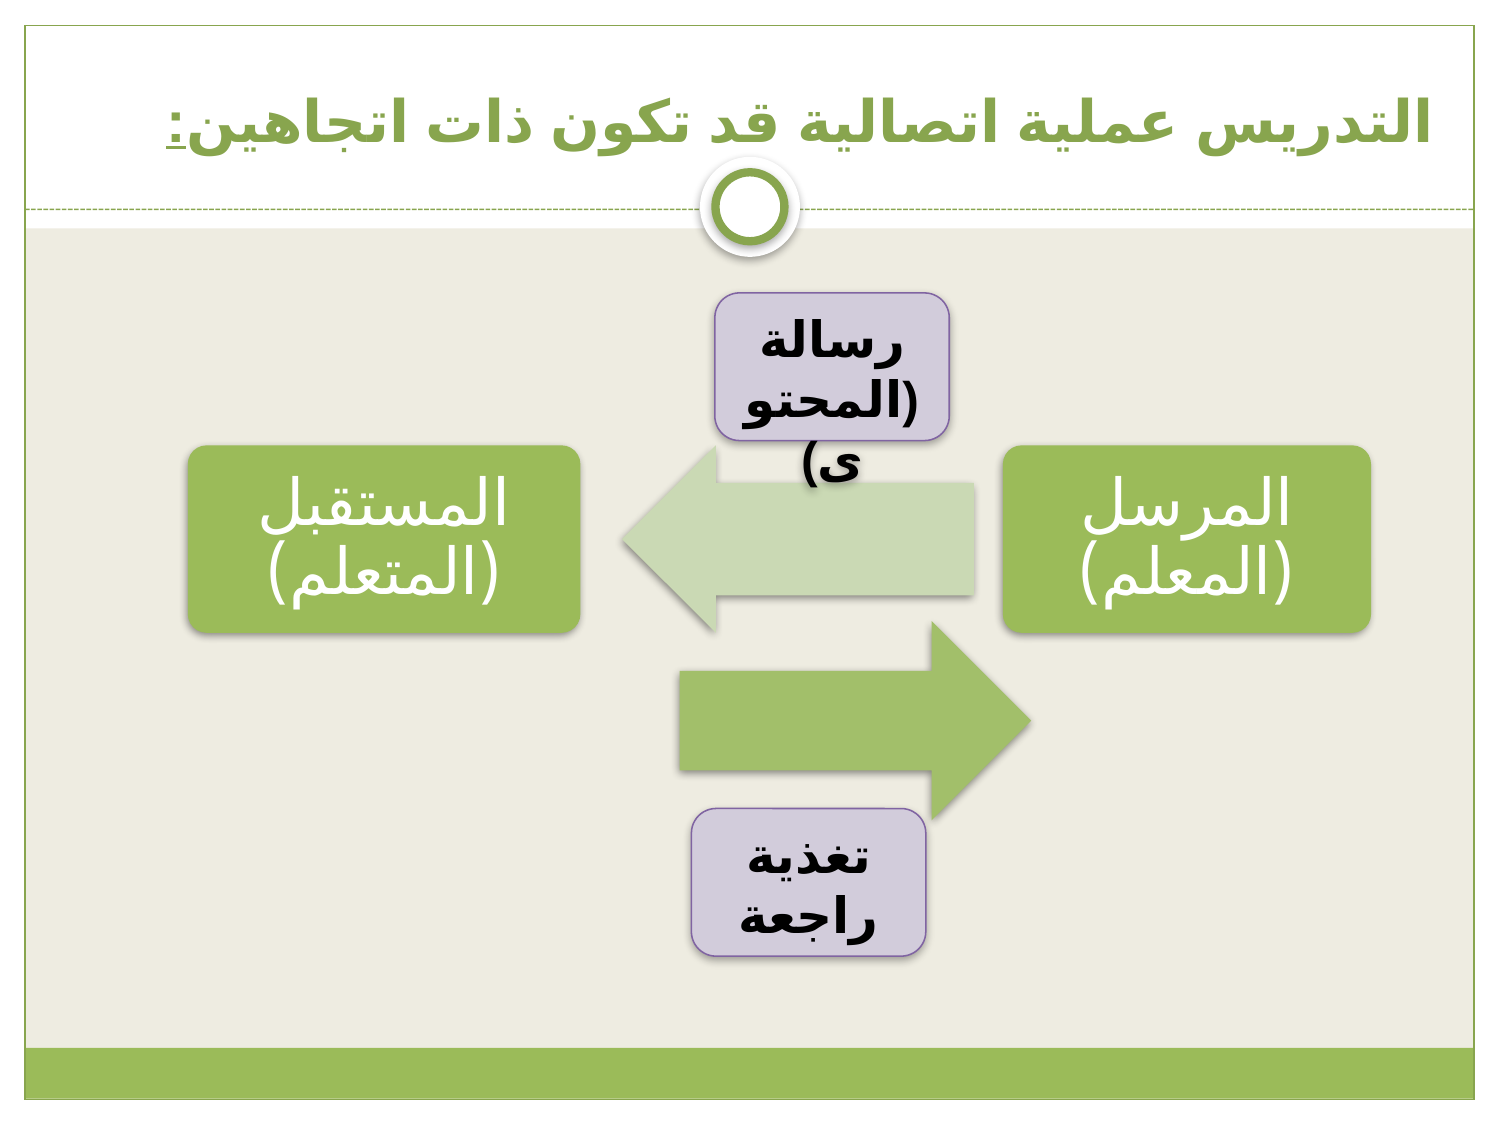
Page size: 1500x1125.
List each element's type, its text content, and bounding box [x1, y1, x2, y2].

title التدريس عملية اتصالية قد تكون ذات اتجاهين: [49, 37, 1450, 162]
text_box رسالة (المحتوى) [714, 292, 951, 442]
text_box تغذية راجعة [690, 807, 927, 957]
text_box [679, 645, 1032, 821]
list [187, 445, 1372, 634]
